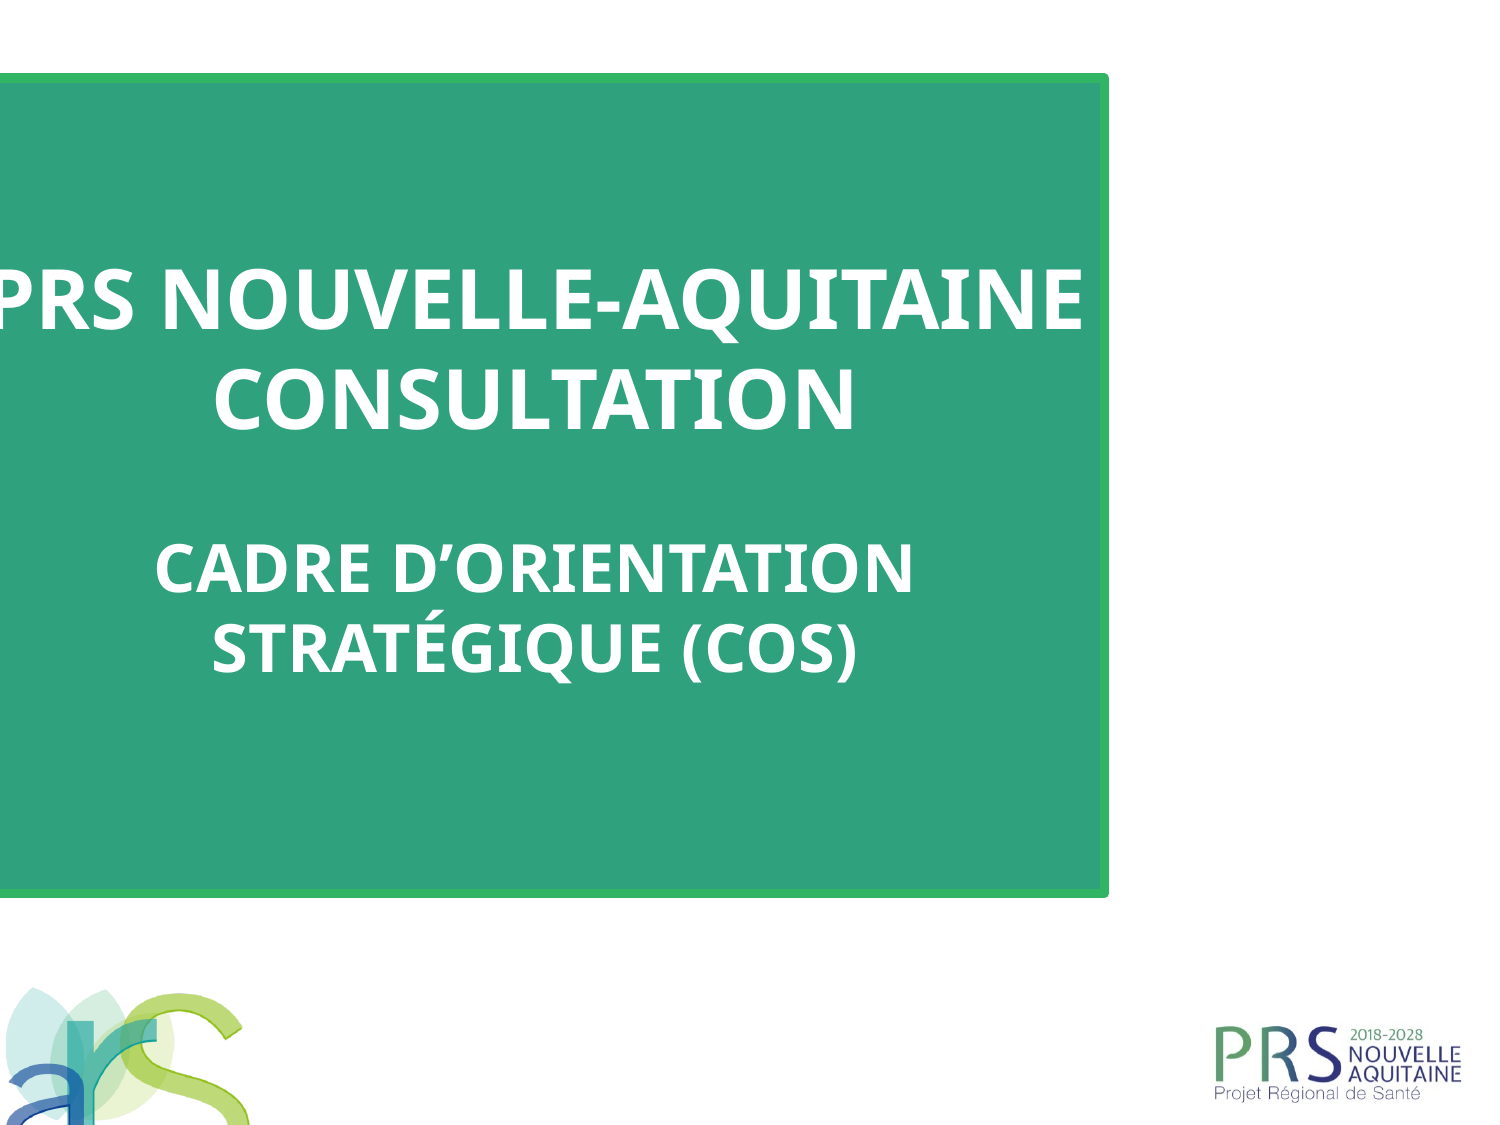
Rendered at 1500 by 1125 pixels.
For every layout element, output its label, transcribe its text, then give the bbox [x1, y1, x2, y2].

picture [1210, 1023, 1466, 1103]
picture [5, 987, 250, 1125]
title PRS Nouvelle-Aquitaine Consultation Cadre d’orientation stratégique (COS) [0, 73, 1109, 898]
